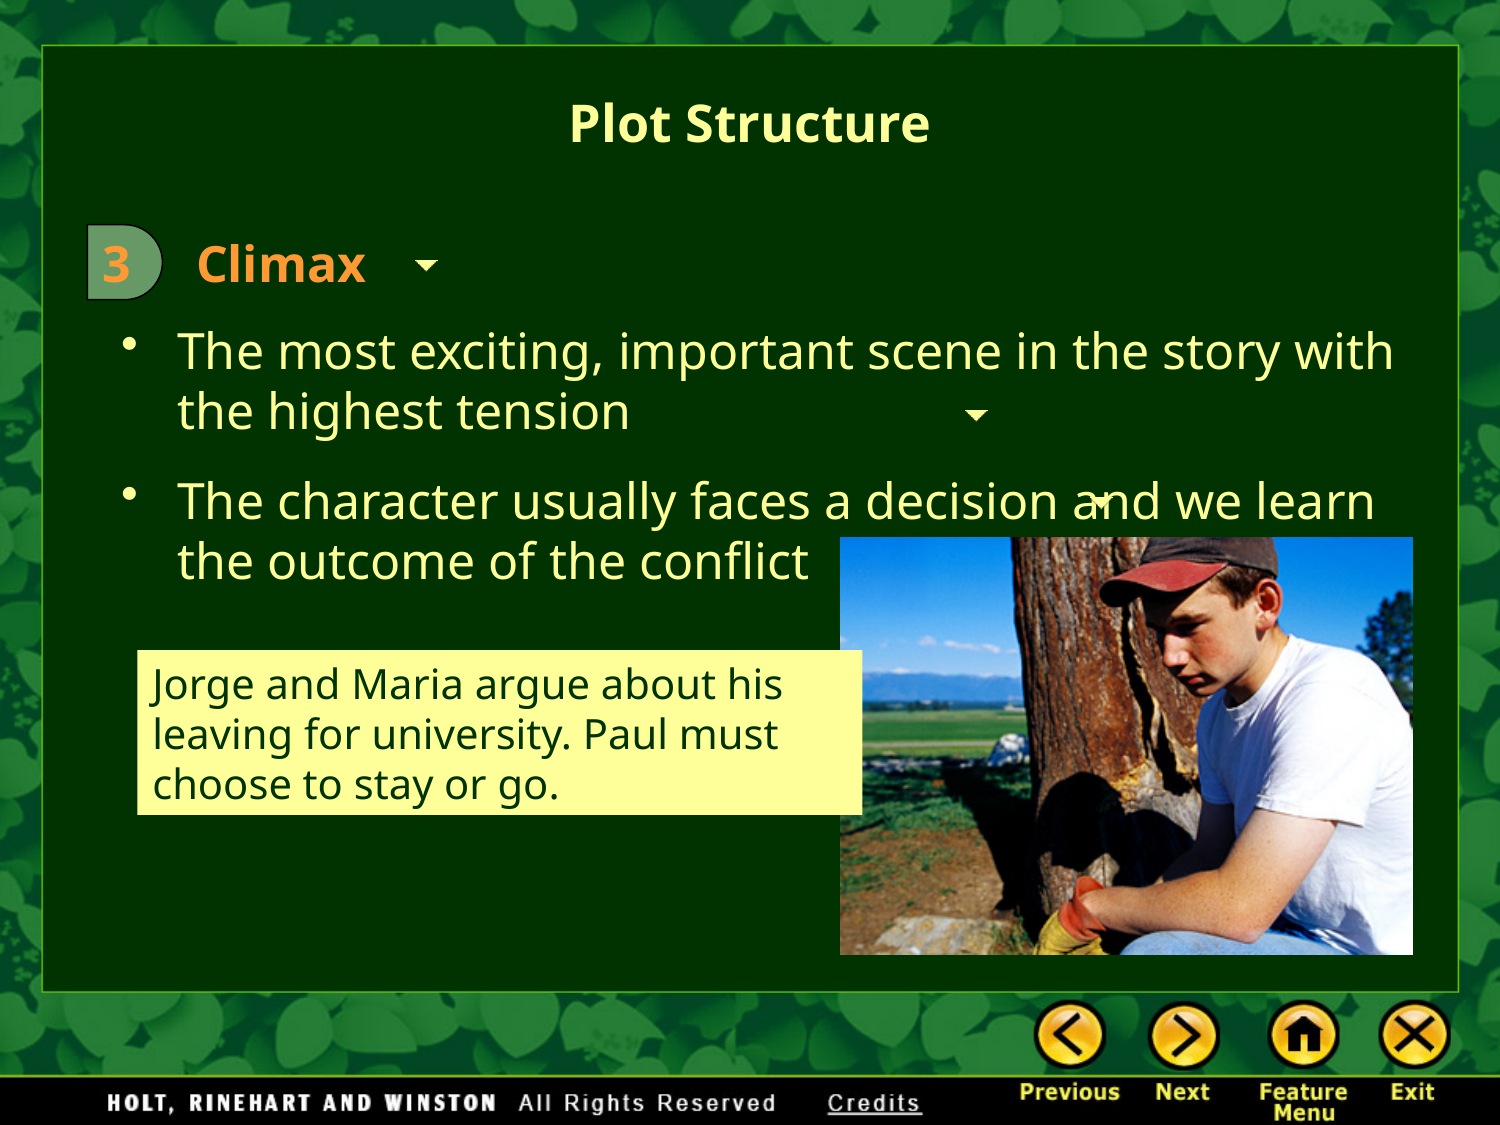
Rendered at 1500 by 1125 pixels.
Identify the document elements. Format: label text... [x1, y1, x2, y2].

text_box The most exciting, important scene in the story with the highest tension [87, 312, 1413, 448]
text_box The character usually faces a decision and we learn the outcome of the conflict [87, 462, 1413, 598]
title Plot Structure [74, 56, 1426, 188]
text_box Jorge and Maria argue about his leaving for university. Paul must choose to stay or go. [137, 650, 835, 815]
picture [0, 0, 1500, 1125]
text_box 3 Climax [87, 224, 1413, 300]
